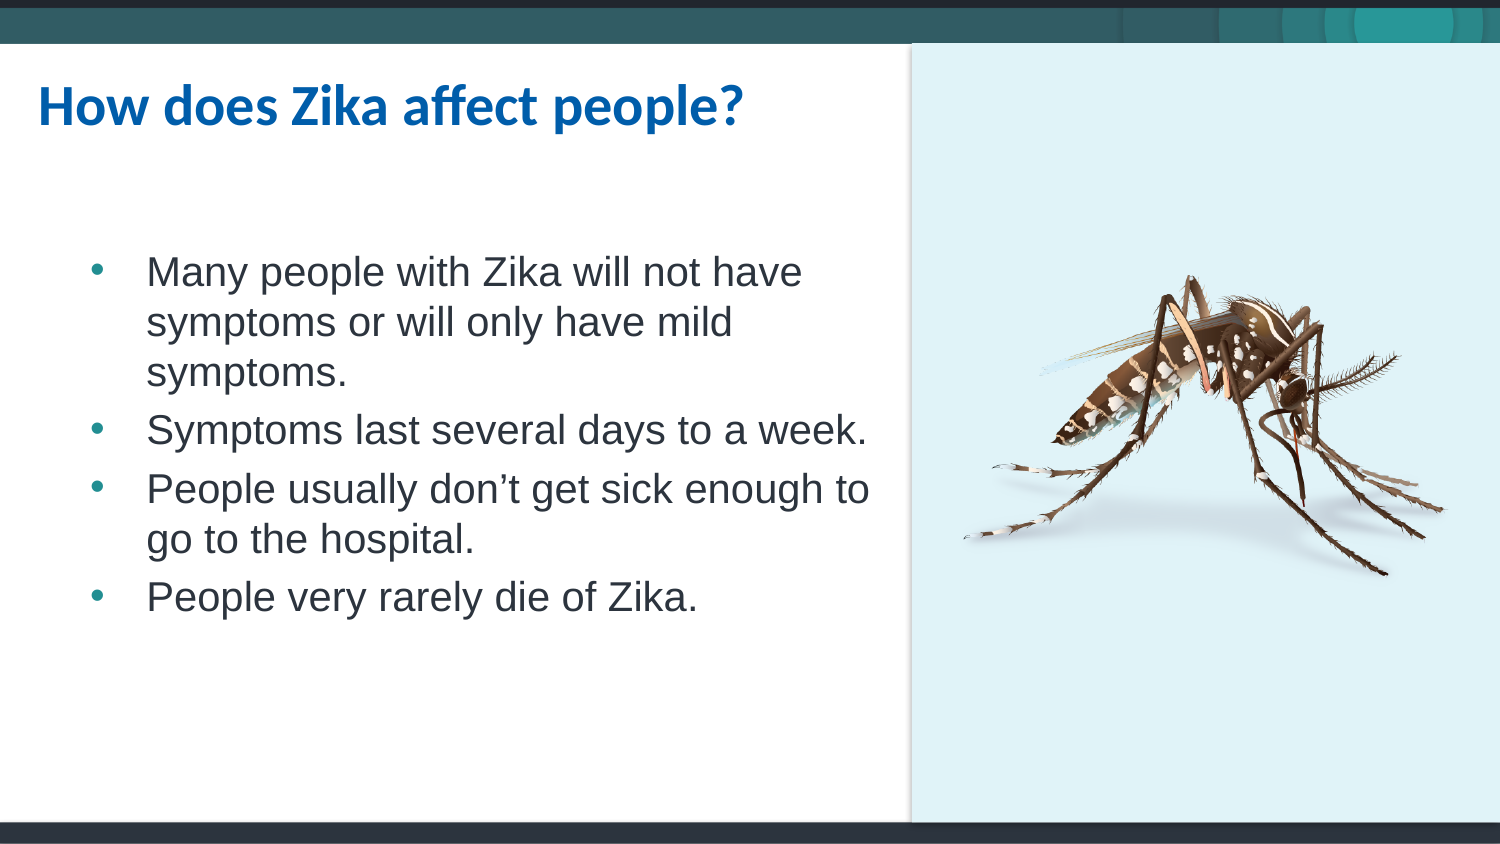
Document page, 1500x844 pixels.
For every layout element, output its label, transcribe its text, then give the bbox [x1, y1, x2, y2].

title How does Zika affect people? [23, 59, 889, 211]
picture [941, 210, 1483, 629]
picture [0, 0, 1500, 44]
list Many people with Zika will not have symptoms or will only have mild symptoms. Symptoms last several days to a week. People usually don’t get sick enough to go to the hospital. People very rarely die of Zika. [75, 237, 889, 794]
